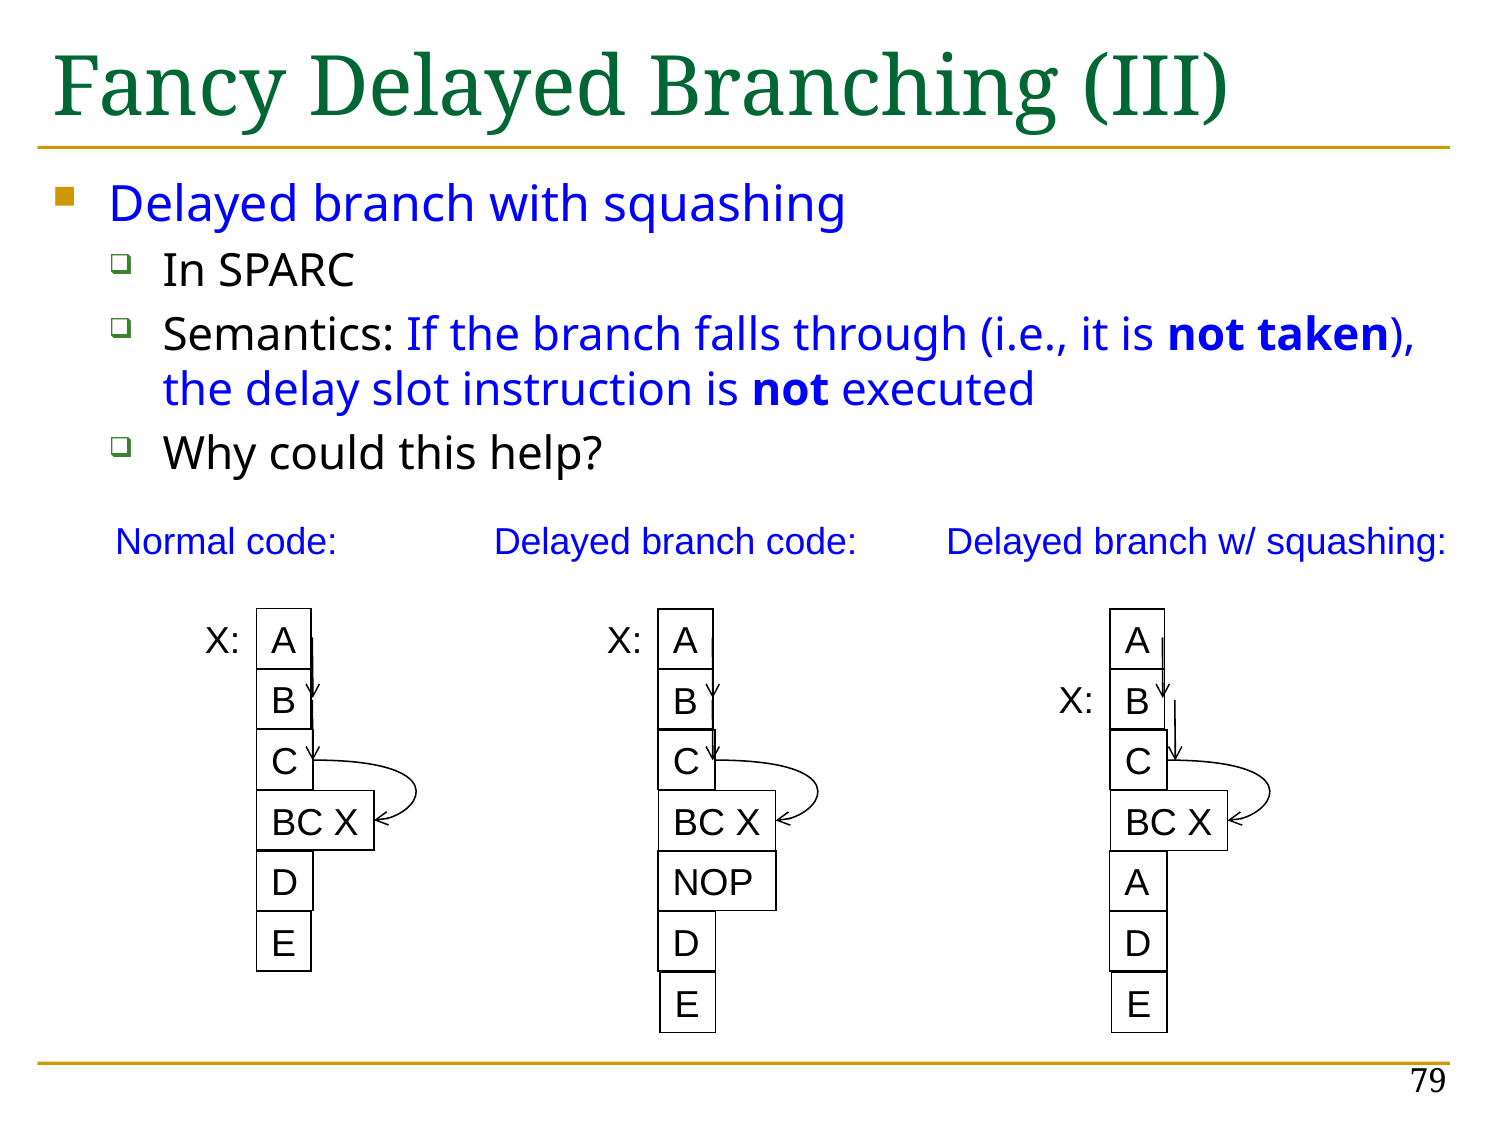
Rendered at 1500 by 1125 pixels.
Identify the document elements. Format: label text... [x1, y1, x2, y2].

text_box Delayed branch w/ squashing: [931, 510, 1463, 570]
text_box A [1109, 850, 1168, 911]
text_box B [1110, 669, 1165, 729]
text_box B [256, 668, 308, 729]
text_box E [256, 911, 312, 972]
text_box A [658, 608, 713, 669]
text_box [313, 759, 375, 822]
text_box X: [190, 608, 256, 669]
text_box D [657, 911, 716, 972]
text_box Delayed branch code: [478, 510, 873, 570]
text_box D [1109, 911, 1168, 972]
text_box Normal code: [100, 510, 353, 570]
text_box C [658, 729, 710, 790]
text_box C [256, 729, 308, 790]
text_box A [1110, 608, 1165, 669]
text_box E [1111, 972, 1168, 1033]
text_box B [658, 669, 708, 729]
text_box D [256, 850, 314, 911]
text_box BC X [256, 790, 374, 851]
text_box BC X [658, 790, 776, 850]
text_box BC X [1110, 790, 1228, 851]
list Delayed branch with squashing In SPARC Semantics: If the branch falls through (i.e., it is not taken), the delay slot instruction is not executed Why could this help? [37, 163, 1450, 1016]
text_box NOP [657, 850, 777, 911]
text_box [715, 759, 777, 822]
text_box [1166, 759, 1229, 822]
slide_number 79 [1111, 1036, 1462, 1112]
text_box X: [1043, 668, 1110, 729]
text_box C [1110, 729, 1167, 790]
text_box A [256, 608, 312, 668]
text_box E [659, 972, 716, 1033]
text_box X: [592, 608, 658, 669]
title Fancy Delayed Branching (III) [37, 24, 1450, 163]
